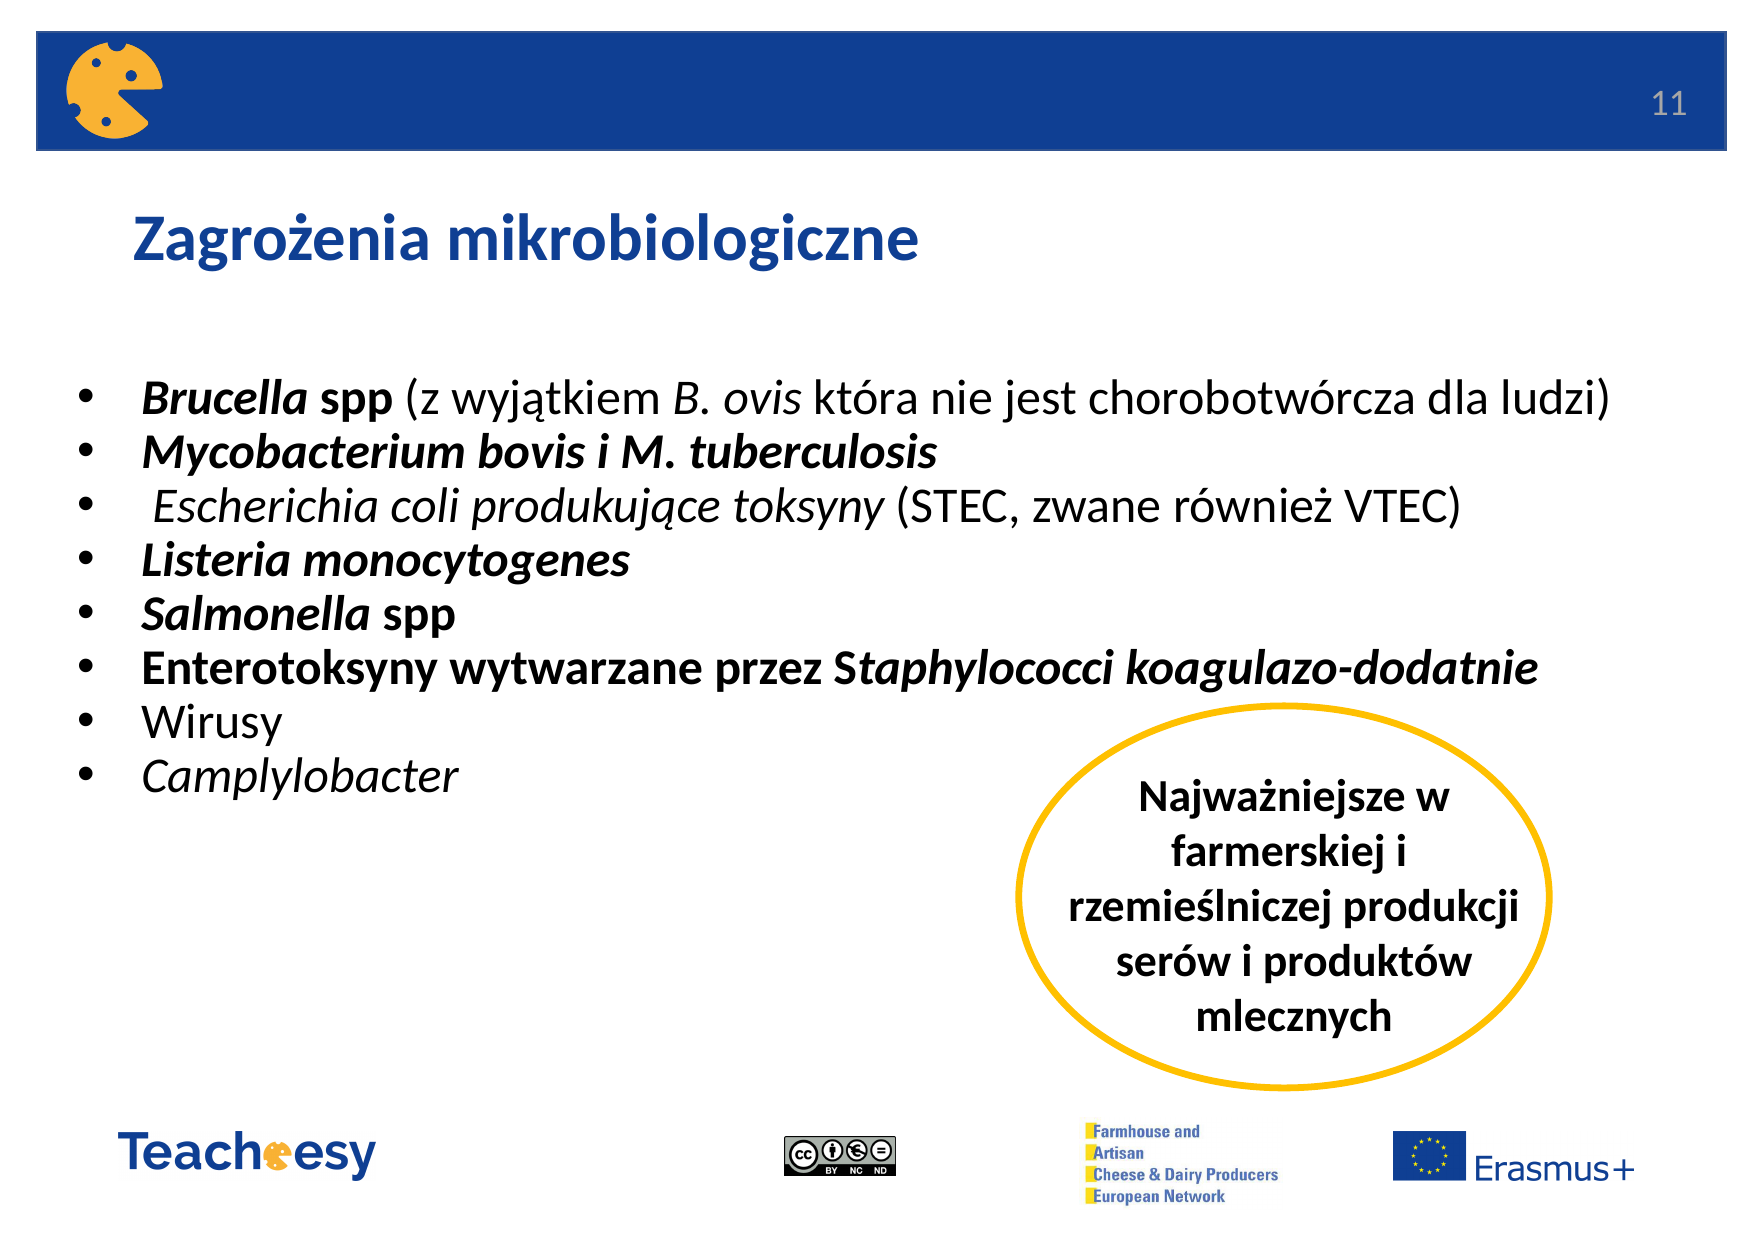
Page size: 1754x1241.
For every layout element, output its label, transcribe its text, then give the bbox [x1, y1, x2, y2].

text_box Najważniejsze w farmerskiej i rzemieślniczej produkcji serów i produktów mlecznych [1045, 758, 1543, 1109]
text_box [1100, 704, 1468, 758]
picture [118, 1131, 376, 1181]
picture [1079, 1117, 1283, 1210]
picture [1393, 1131, 1634, 1181]
text_box [1543, 852, 1551, 942]
text_box [1017, 812, 1045, 982]
title Zagrożenia mikrobiologiczne [118, 194, 1182, 283]
picture [41, 17, 188, 164]
text_box Brucella spp (z wyjątkiem B. ovis która nie jest chorobotwórcza dla ludzi) Mycobacterium bovis i M. tuberculosis Escherichia coli produkujące toksyny (STEC, zwane również VTEC) Listeria monocytogenes Salmonella spp Enterotoksyny wytwarzane przez Staphylococci koagulazo-dodatnie Wirusy Camplylobacter [62, 304, 1678, 1108]
picture [784, 1136, 896, 1176]
slide_number 11 [1606, 69, 1705, 113]
